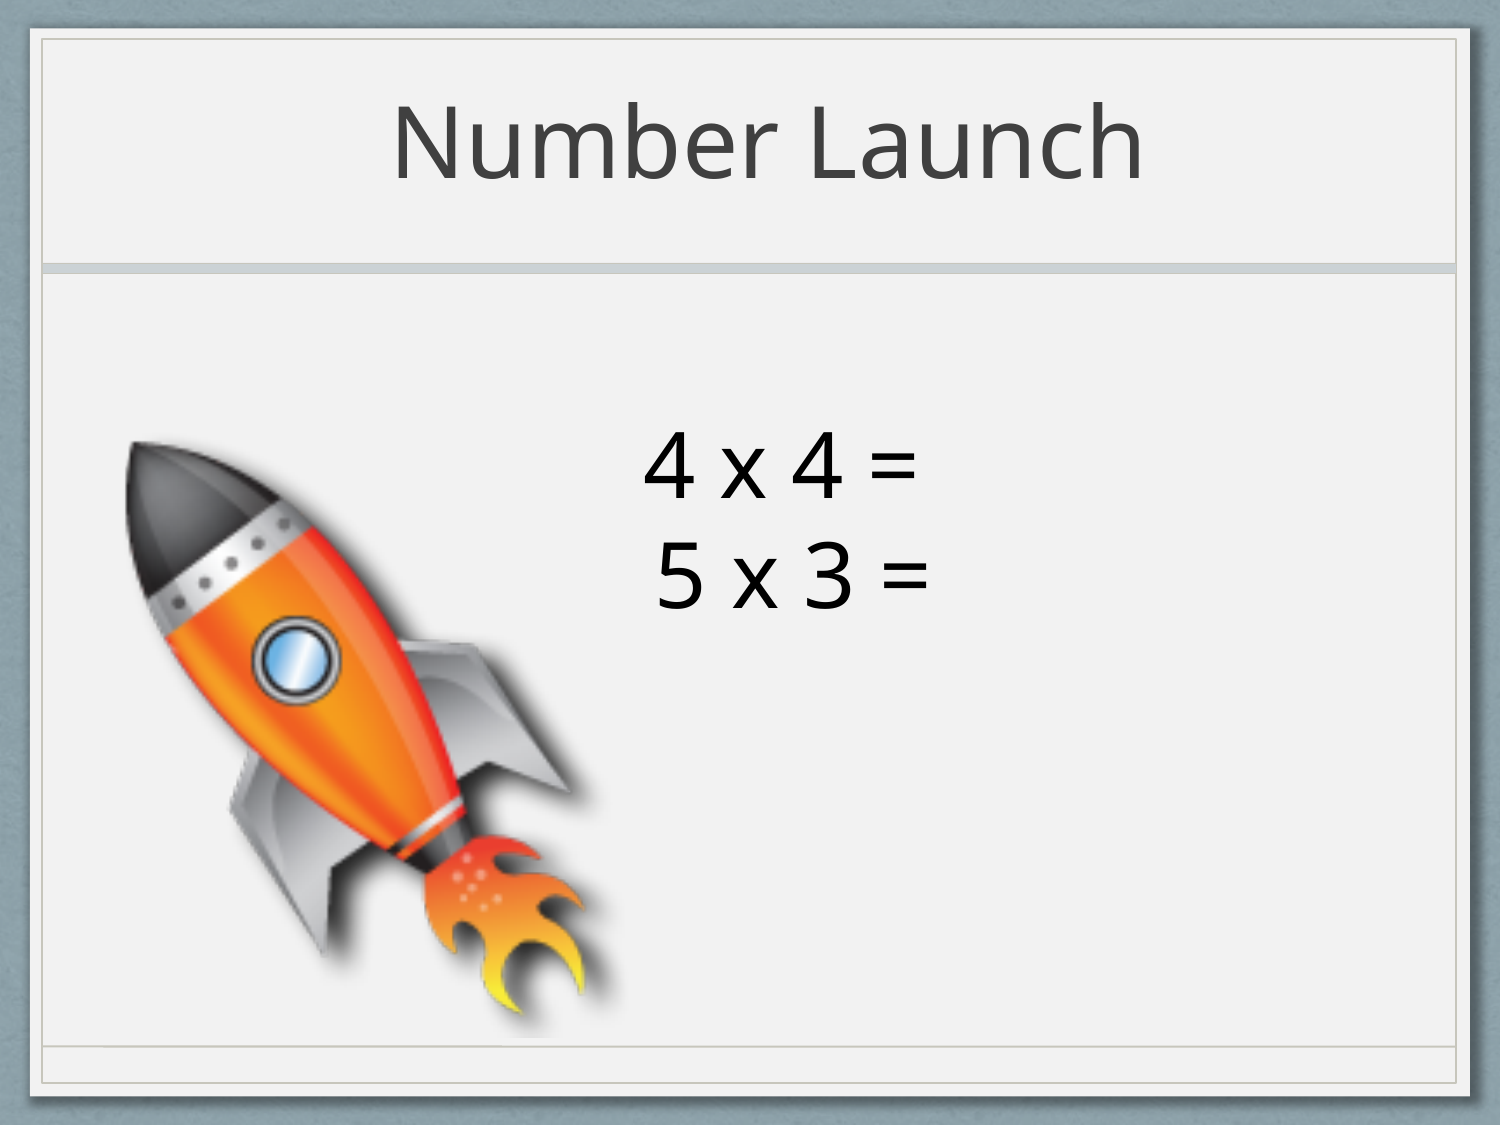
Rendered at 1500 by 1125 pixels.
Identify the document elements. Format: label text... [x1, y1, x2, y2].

text_box 4 x 4 = 5 x 3 = [274, 399, 1313, 635]
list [36, 411, 663, 1038]
title Number Launch [249, 45, 1288, 233]
